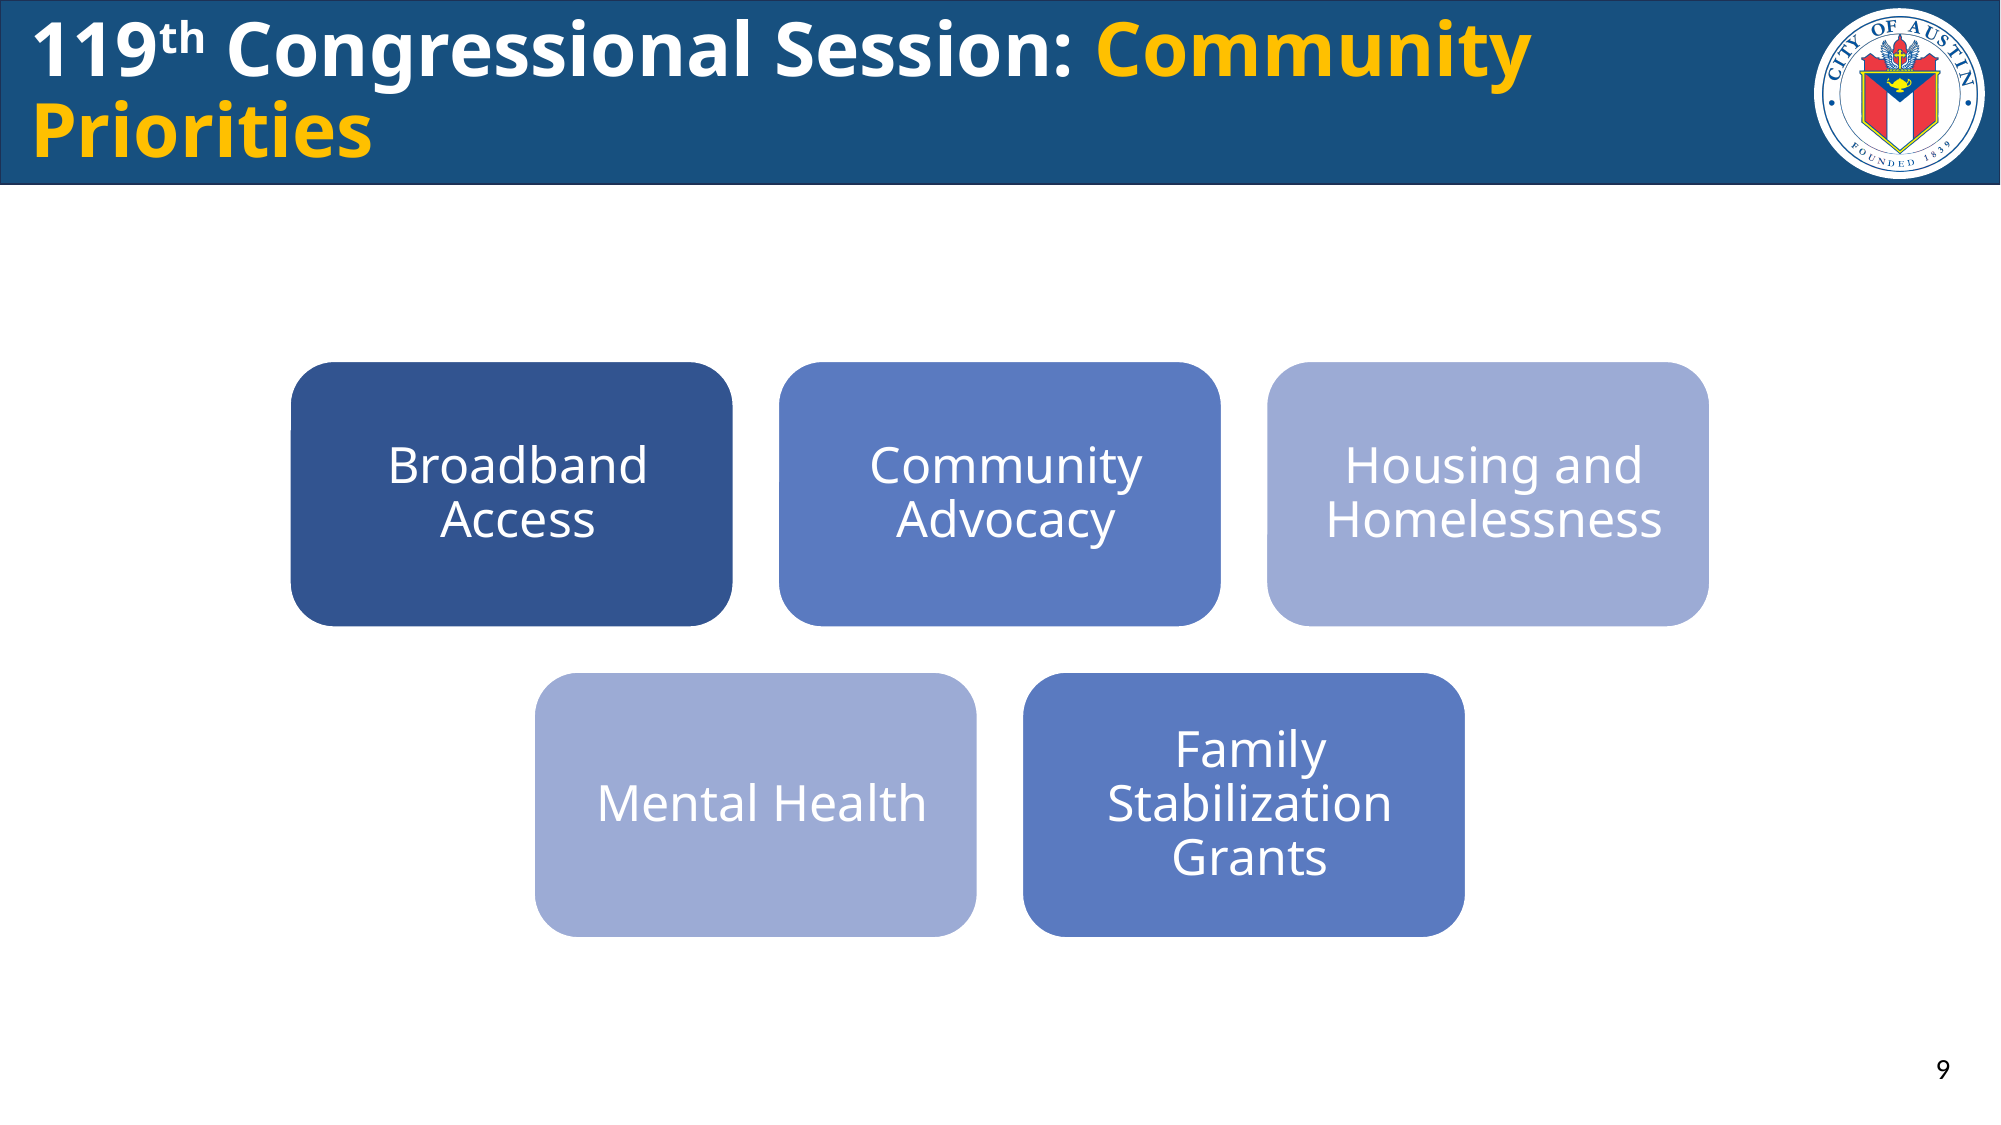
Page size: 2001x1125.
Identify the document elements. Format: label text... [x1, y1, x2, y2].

title 119th Congressional Session: Community Priorities [15, 8, 1806, 178]
picture [1822, 16, 1978, 172]
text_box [289, 242, 1711, 1058]
slide_number 8 [1515, 1042, 1966, 1103]
